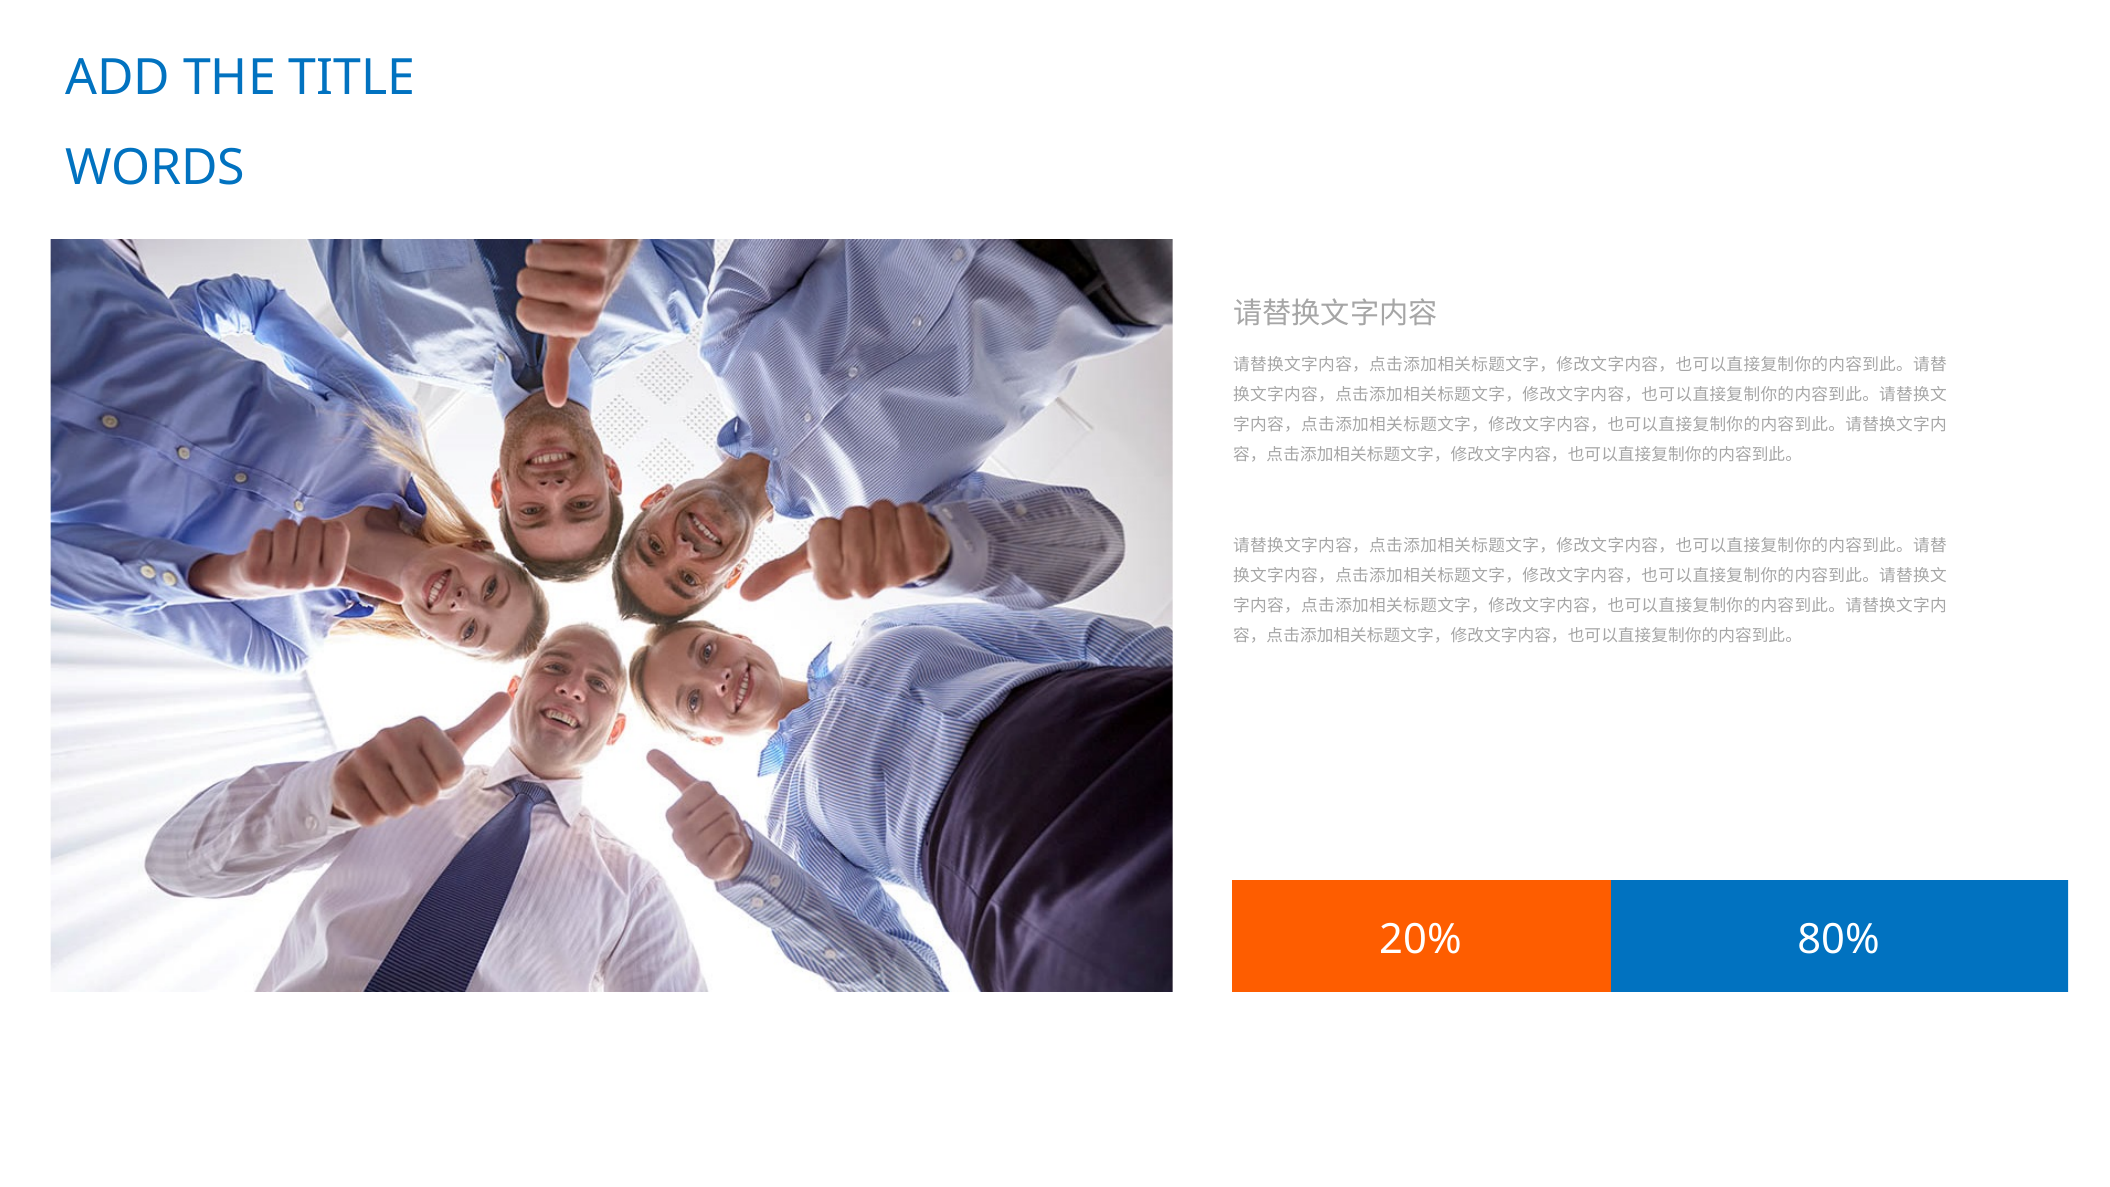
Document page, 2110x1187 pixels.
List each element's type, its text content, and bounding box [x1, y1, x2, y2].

text_box [1610, 879, 2069, 993]
text_box [50, 238, 1174, 993]
text_box [1231, 879, 1610, 993]
text_box ADD THE TITLE WORDS [50, 7, 583, 202]
text_box 请替换文字内容，点击添加相关标题文字，修改文字内容，也可以直接复制你的内容到此。请替换文字内容，点击添加相关标题文字，修改文字内容，也可以直接复制你的内容到此。请替换文字内容，点击添加相关标题文字，修改文字内容，也可以直接复制你的内容到此。请替换文字内容，点击添加相关标题文字，修改文字内容，也可以直接复制你的内容到此。 [1217, 517, 1964, 642]
text_box 请替换文字内容，点击添加相关标题文字，修改文字内容，也可以直接复制你的内容到此。请替换文字内容，点击添加相关标题文字，修改文字内容，也可以直接复制你的内容到此。请替换文字内容，点击添加相关标题文字，修改文字内容，也可以直接复制你的内容到此。请替换文字内容，点击添加相关标题文字，修改文字内容，也可以直接复制你的内容到此。 [1217, 336, 1964, 461]
text_box 20% [1364, 904, 1519, 969]
text_box 请替换文字内容 [1217, 286, 1519, 336]
text_box 80% [1782, 904, 1937, 969]
